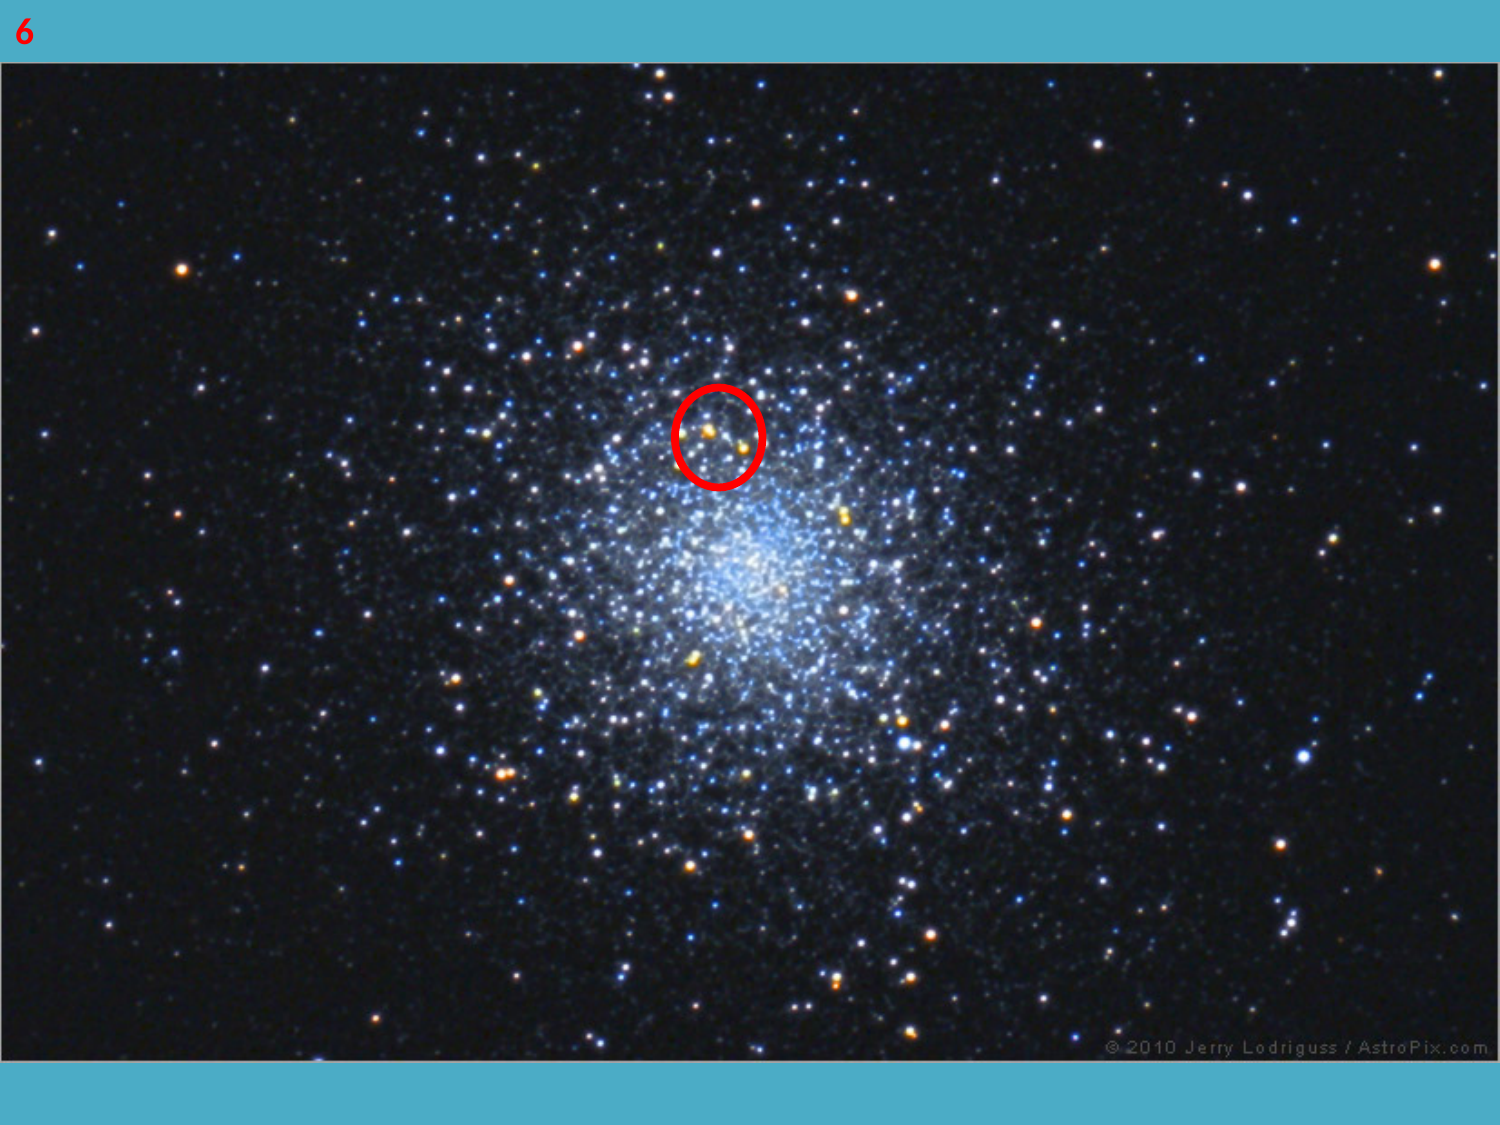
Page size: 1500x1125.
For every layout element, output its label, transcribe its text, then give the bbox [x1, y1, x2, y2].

picture [0, 62, 1500, 1063]
text_box 6 [0, 0, 50, 60]
